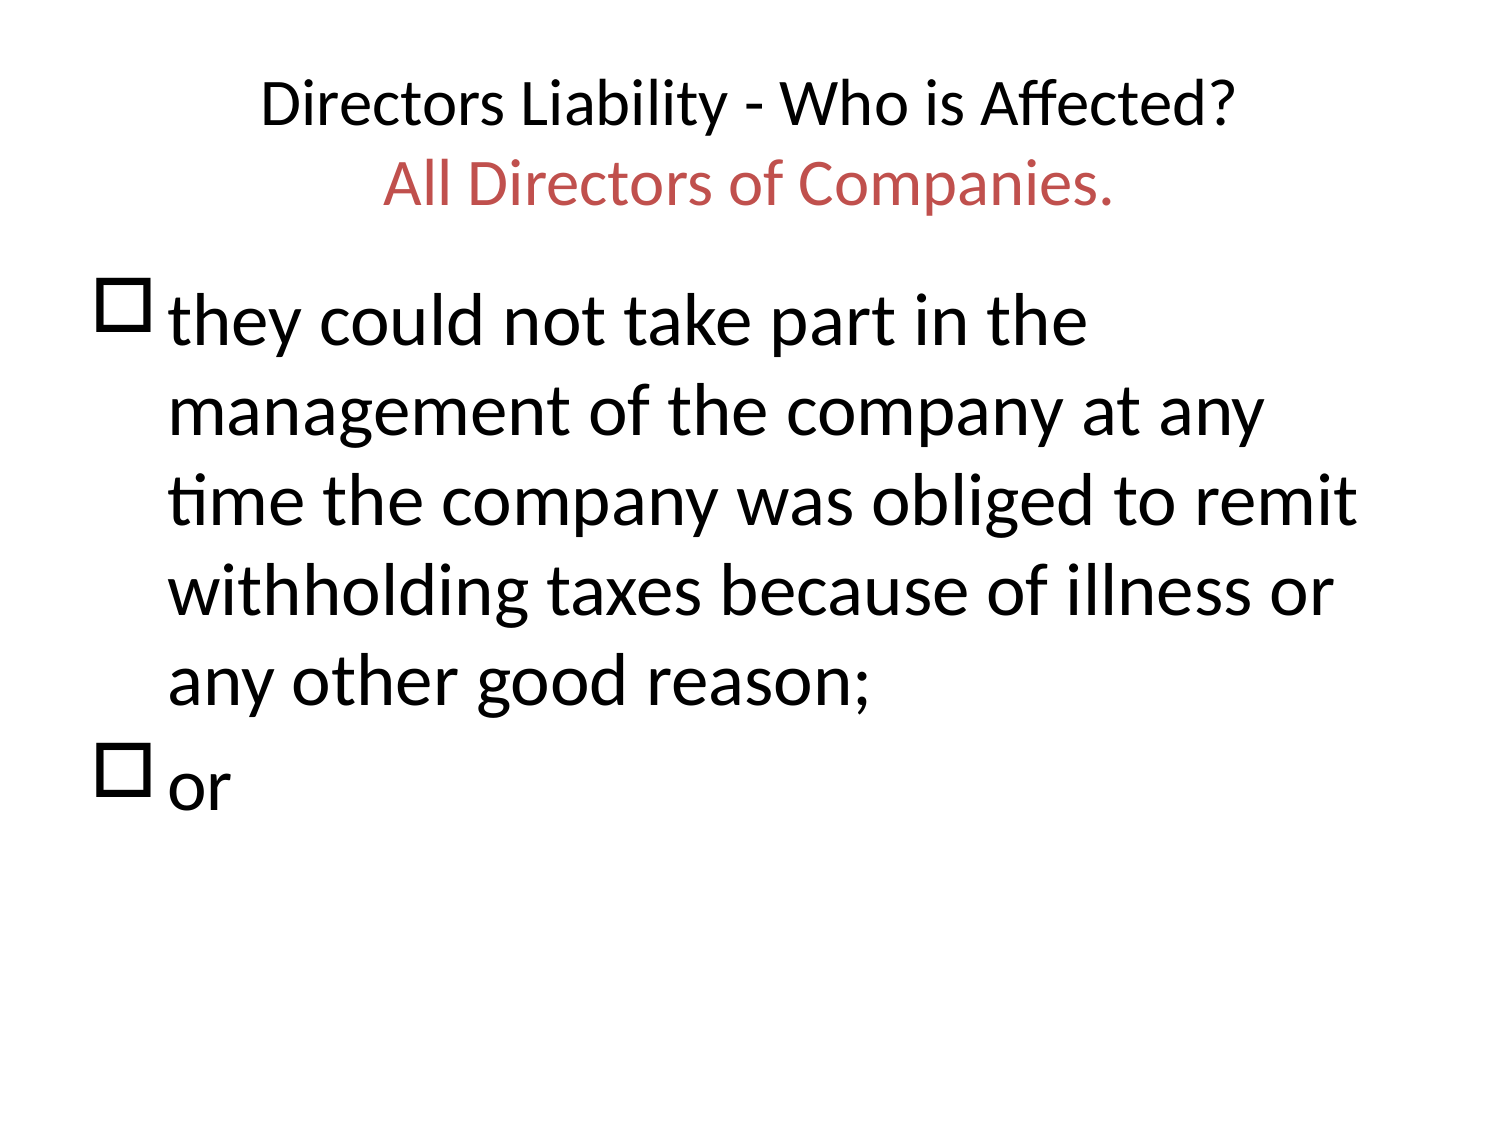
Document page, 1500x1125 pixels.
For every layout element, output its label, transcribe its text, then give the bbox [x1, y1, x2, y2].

list they could not take part in the management of the company at any time the company was obliged to remit withholding taxes because of illness or any other good reason; or [75, 262, 1425, 1005]
title Directors Liability - Who is Affected? All Directors of Companies. [75, 45, 1425, 233]
